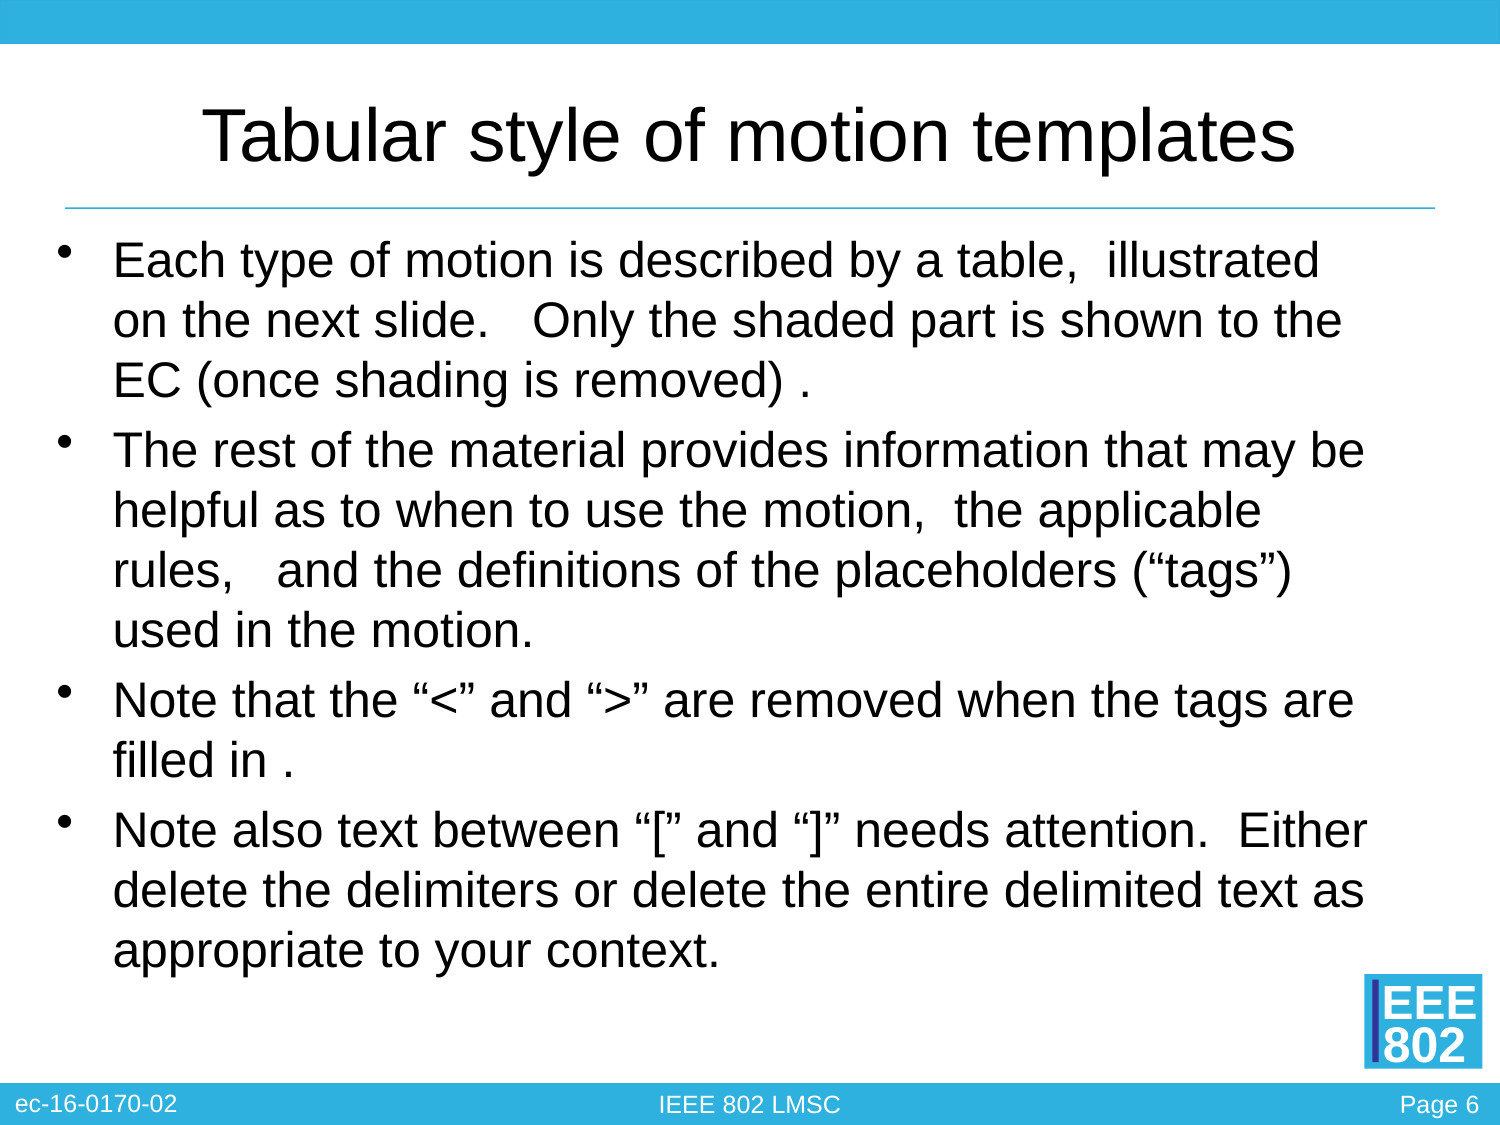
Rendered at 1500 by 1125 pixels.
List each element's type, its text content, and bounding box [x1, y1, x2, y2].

title Tabular style of motion templates [75, 66, 1425, 197]
list Each type of motion is described by a table, illustrated on the next slide. Only the shaded part is shown to the EC (once shading is removed) . The rest of the material provides information that may be helpful as to when to use the motion, the applicable rules, and the definitions of the placeholders (“tags”) used in the motion. Note that the “<” and “>” are removed when the tags are filled in . Note also text between “[” and “]” needs attention. Either delete the delimiters or delete the entire delimited text as appropriate to your context. [41, 220, 1392, 963]
